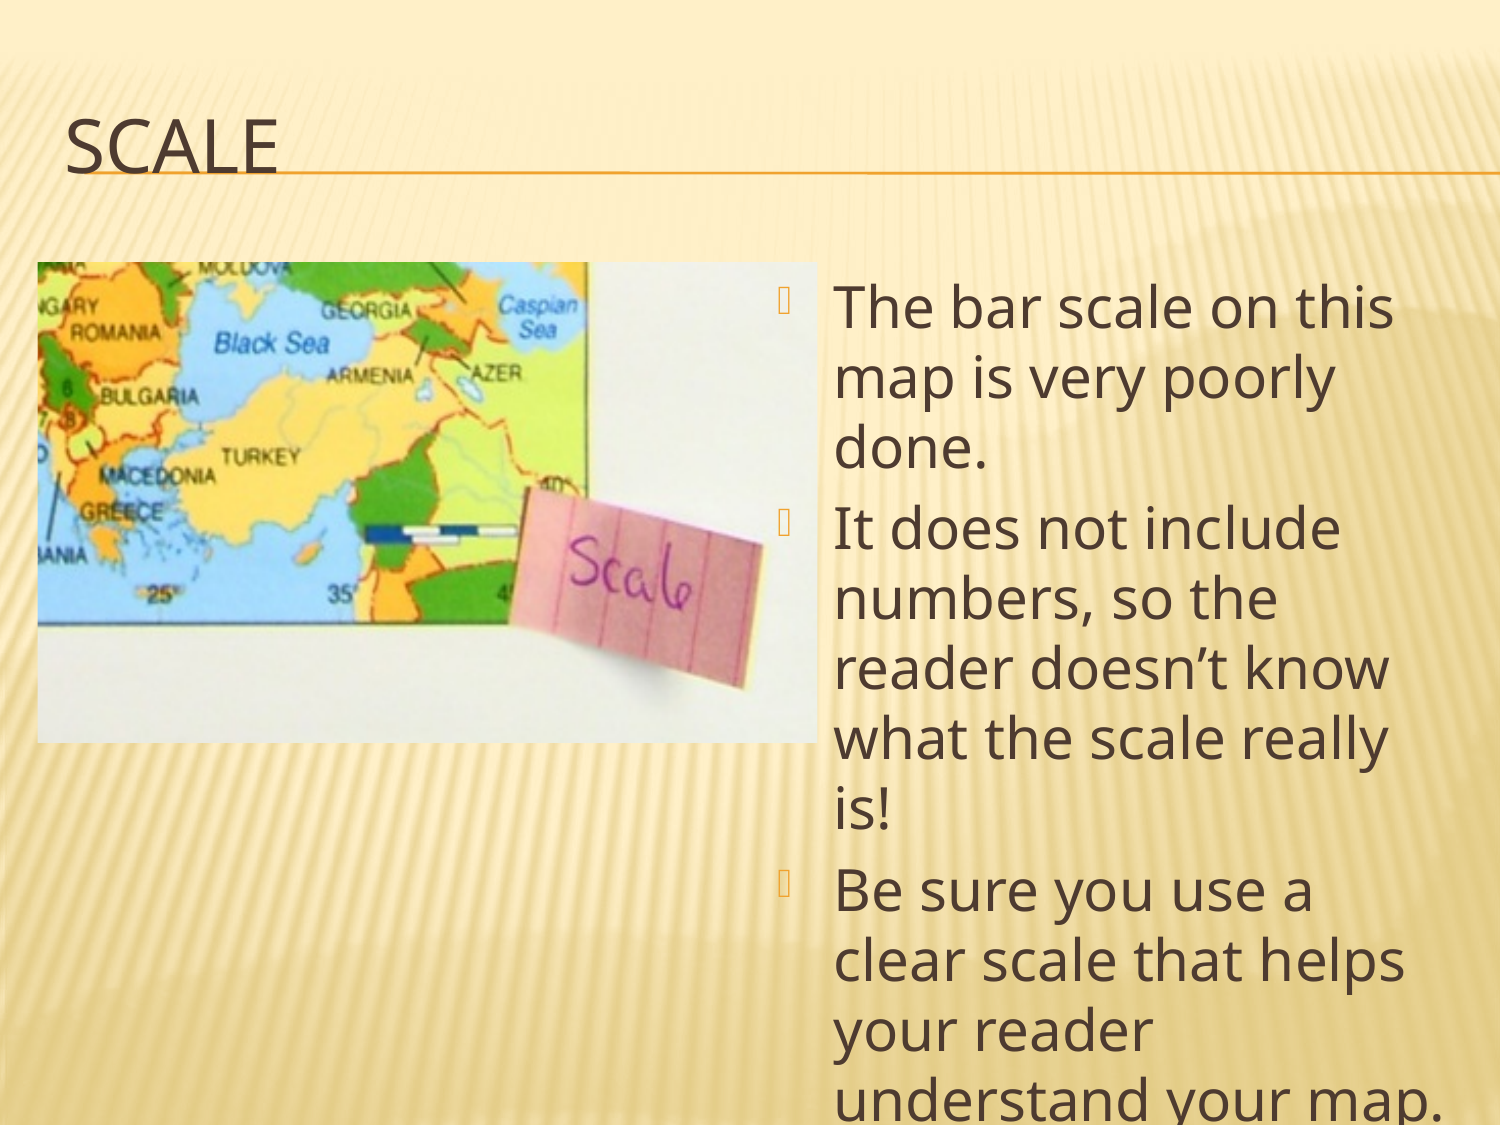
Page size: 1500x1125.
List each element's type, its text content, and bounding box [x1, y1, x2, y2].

title SCALE [49, 75, 1475, 213]
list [37, 262, 818, 743]
list The bar scale on this map is very poorly done. It does not include numbers, so the reader doesn’t know what the scale really is! Be sure you use a clear scale that helps your reader understand your map. [762, 262, 1475, 1038]
